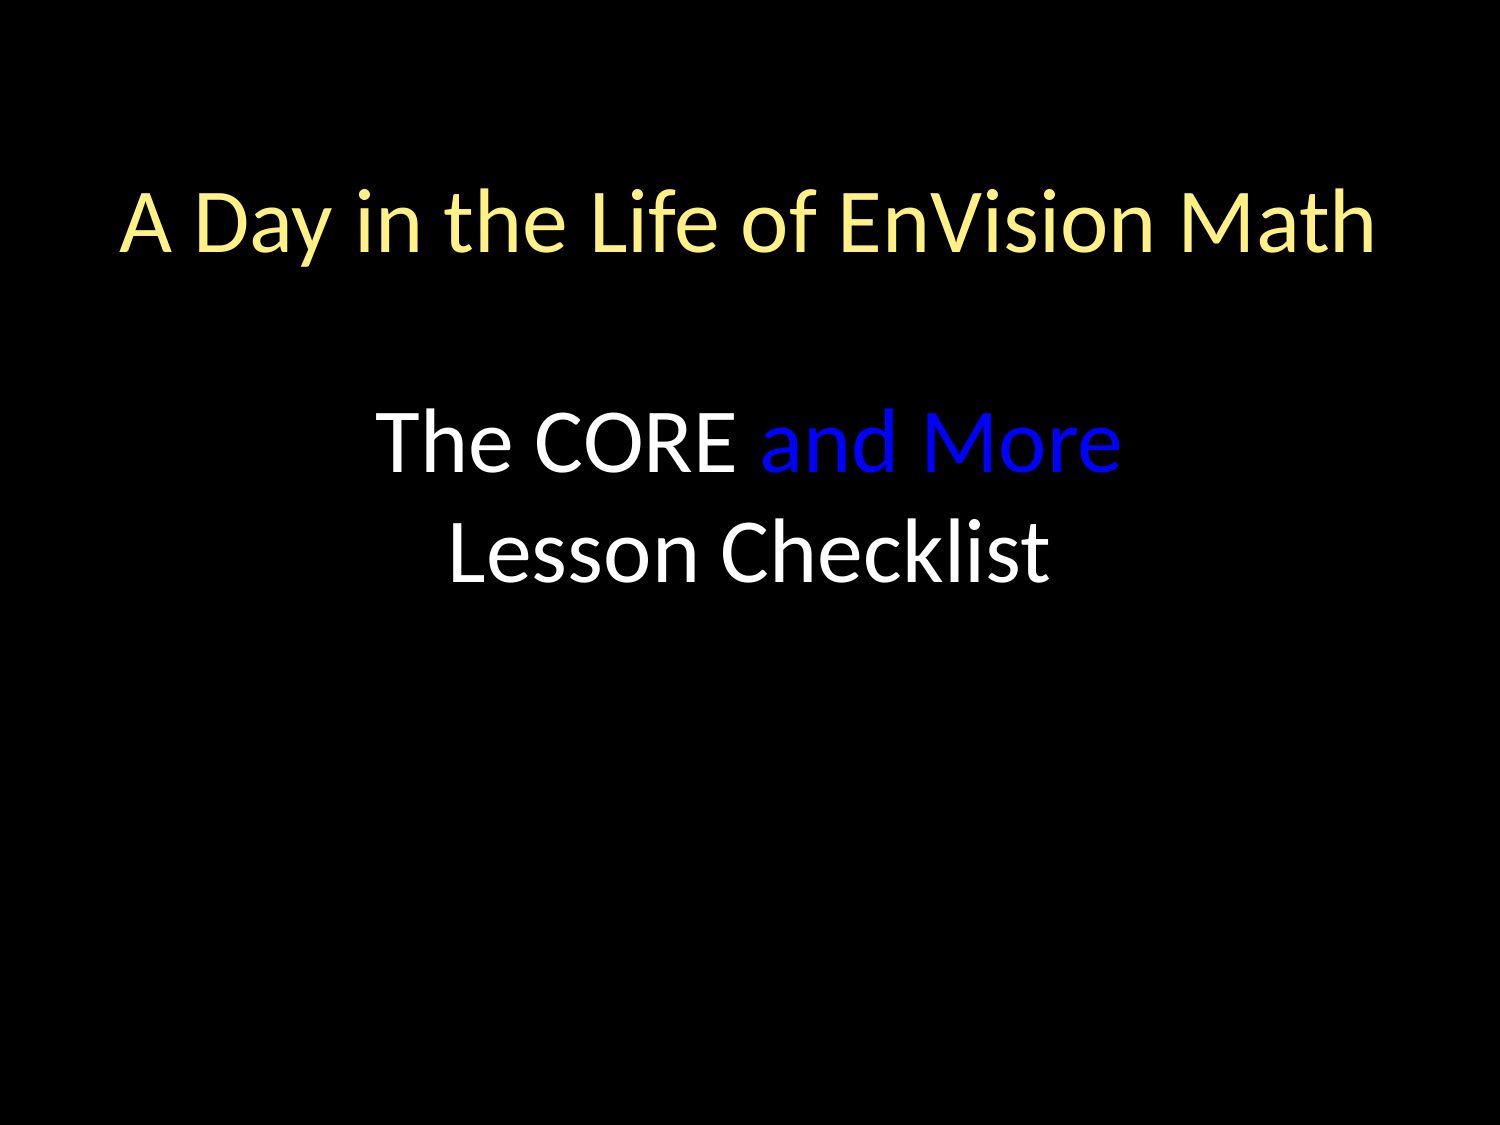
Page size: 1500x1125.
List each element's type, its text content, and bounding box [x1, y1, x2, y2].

title A Day in the Life of EnVision Math The CORE and More Lesson Checklist [75, 45, 1425, 1047]
